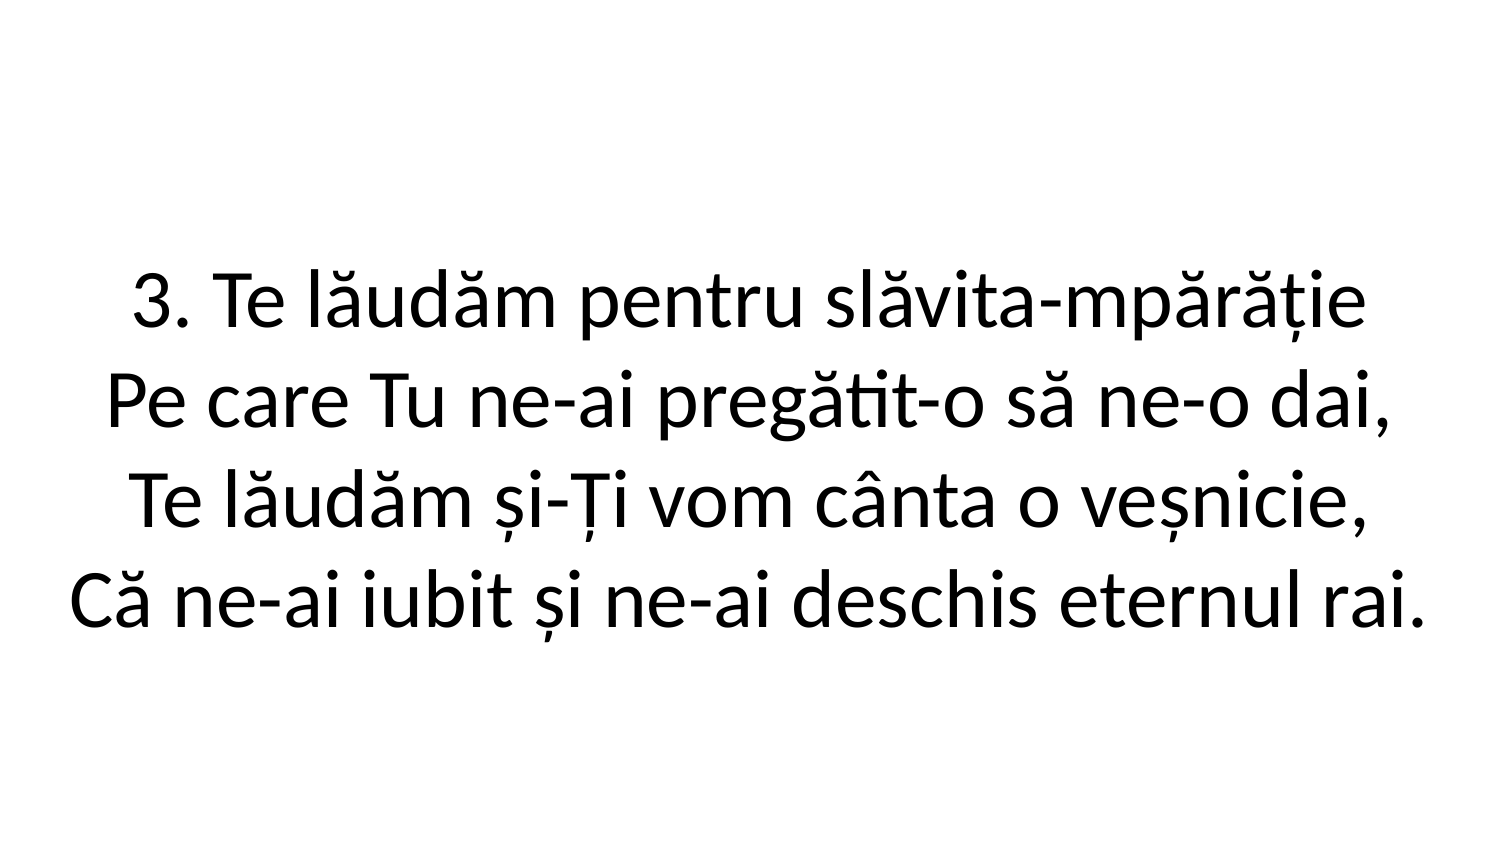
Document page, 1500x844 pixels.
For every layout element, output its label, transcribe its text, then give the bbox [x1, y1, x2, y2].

text_box 3. Te lăudăm pentru slăvita-mpărăție Pe care Tu ne-ai pregătit-o să ne-o dai, Te lăudăm și-Ți vom cânta o veșnicie, Că ne-ai iubit și ne-ai deschis eternul rai. [54, 192, 1446, 652]
